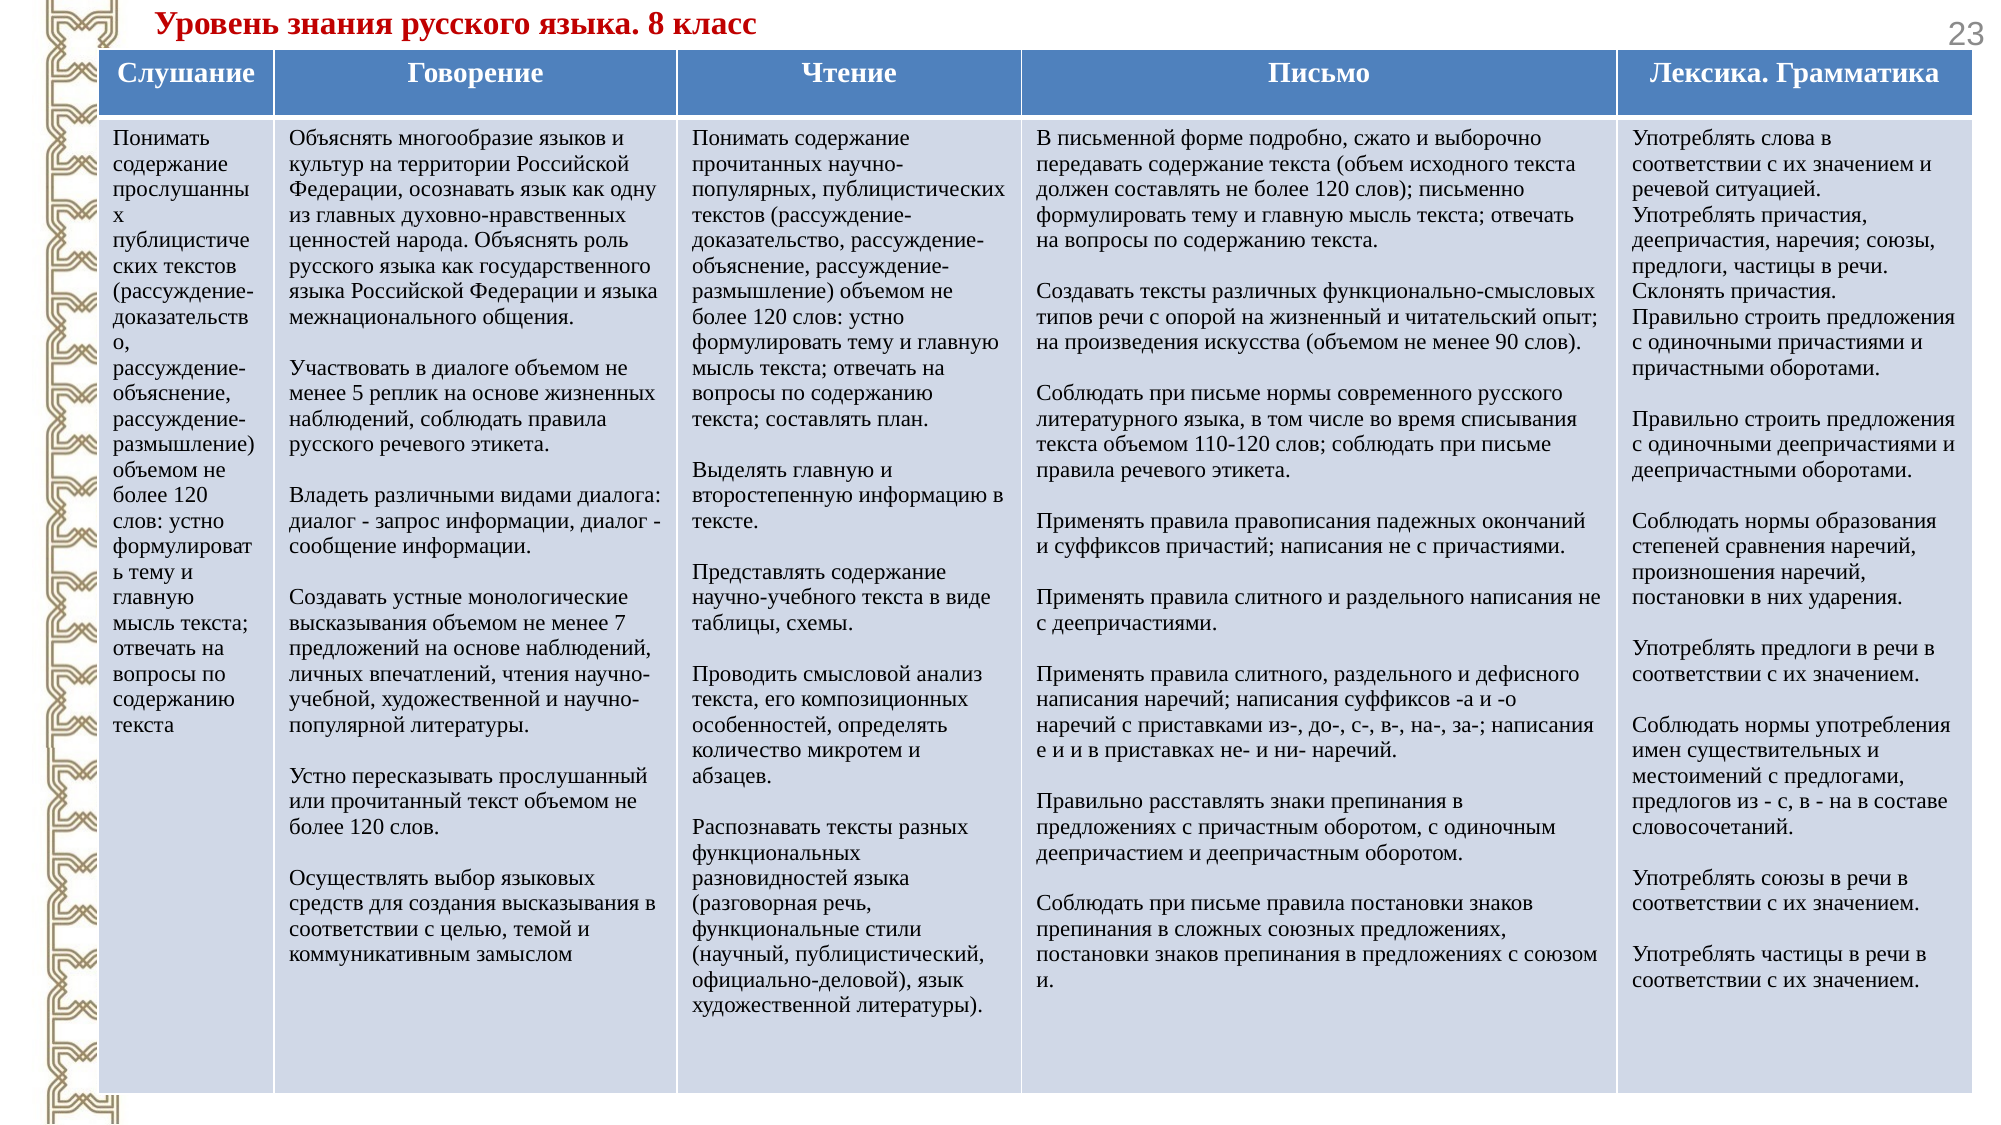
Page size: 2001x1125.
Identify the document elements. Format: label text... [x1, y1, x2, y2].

table_header Письмо [1022, 50, 1616, 115]
slide_number 23 [1533, 2, 2000, 63]
table_cell В письменной форме подробно, сжато и выборочно передавать содержание текста (объем исходного текста должен составлять не более 120 слов); письменно формулировать тему и главную мысль текста; отвечать на вопросы по содержанию текста. Создавать тексты различных функционально-смысловых типов речи с опорой на жизненный и читательский опыт; на произведения искусства (объемом не менее 90 слов). Соблюдать при письме нормы современного русского литературного языка, в том числе во время списывания текста объемом 110-120 слов; соблюдать при письме правила речевого этикета. Применять правила правописания падежных окончаний и суффиксов причастий; написания не с причастиями. Применять правила слитного и раздельного написания не с деепричастиями. Применять правила слитного, раздельного и дефисного написания наречий; написания суффиксов -а и -о наречий с приставками из-, до-, с-, в-, на-, за-; написания е и и в приставках не- и ни- наречий. Правильно расставлять знаки препинания в предложениях с причастным оборотом, с одиночным деепричастием и деепричастным оборотом. Соблюдать при письме правила постановки знаков препинания в сложных союзных предложениях, постановки знаков препинания в предложениях с союзом и. [1022, 120, 1616, 1093]
table_header Слушание [99, 50, 273, 115]
table_cell Понимать содержание прочитанных научно-популярных, публицистических текстов (рассуждение-доказательство, рассуждение-объяснение, рассуждение- размышление) объемом не более 120 слов: устно формулировать тему и главную мысль текста; отвечать на вопросы по содержанию текста; составлять план. Выделять главную и второстепенную информацию в тексте. Представлять содержание научно-учебного текста в виде таблицы, схемы. Проводить смысловой анализ текста, его композиционных особенностей, определять количество микротем и абзацев. Распознавать тексты разных функциональных разновидностей языка (разговорная речь, функциональные стили (научный, публицистический, официально-деловой), язык художественной литературы). [678, 120, 1021, 1093]
text_box Уровень знания русского языка. 8 класс [139, 0, 1121, 48]
table_cell Понимать содержание прослушанных публицистических текстов (рассуждение-доказательство, рассуждение-объяснение, рассуждение-размышление) объемом не более 120 слов: устно формулировать тему и главную мысль текста; отвечать на вопросы по содержанию текста [99, 120, 273, 1093]
table_header Чтение [678, 50, 1021, 115]
table_cell Употреблять слова в соответствии с их значением и речевой ситуацией. Употреблять причастия, деепричастия, наречия; союзы, предлоги, частицы в речи. Склонять причастия. Правильно строить предложения с одиночными причастиями и причастными оборотами. Правильно строить предложения с одиночными деепричастиями и деепричастными оборотами. Соблюдать нормы образования степеней сравнения наречий, произношения наречий, постановки в них ударения. Употреблять предлоги в речи в соответствии с их значением. Соблюдать нормы употребления имен существительных и местоимений с предлогами, предлогов из - с, в - на в составе словосочетаний. Употреблять союзы в речи в соответствии с их значением. Употреблять частицы в речи в соответствии с их значением. [1618, 120, 1972, 1093]
table_cell Объяснять многообразие языков и культур на территории Российской Федерации, осознавать язык как одну из главных духовно-нравственных ценностей народа. Объяснять роль русского языка как государственного языка Российской Федерации и языка межнационального общения. Участвовать в диалоге объемом не менее 5 реплик на основе жизненных наблюдений, соблюдать правила русского речевого этикета. Владеть различными видами диалога: диалог - запрос информации, диалог - сообщение информации. Создавать устные монологические высказывания объемом не менее 7 предложений на основе наблюдений, личных впечатлений, чтения научно-учебной, художественной и научно-популярной литературы. Устно пересказывать прослушанный или прочитанный текст объемом не более 120 слов. Осуществлять выбор языковых средств для создания высказывания в соответствии с целью, темой и коммуникативным замыслом [275, 120, 676, 1093]
table_header Говорение [275, 50, 676, 115]
table_header Лексика. Грамматика [1618, 50, 1972, 115]
picture [0, 0, 2001, 1125]
